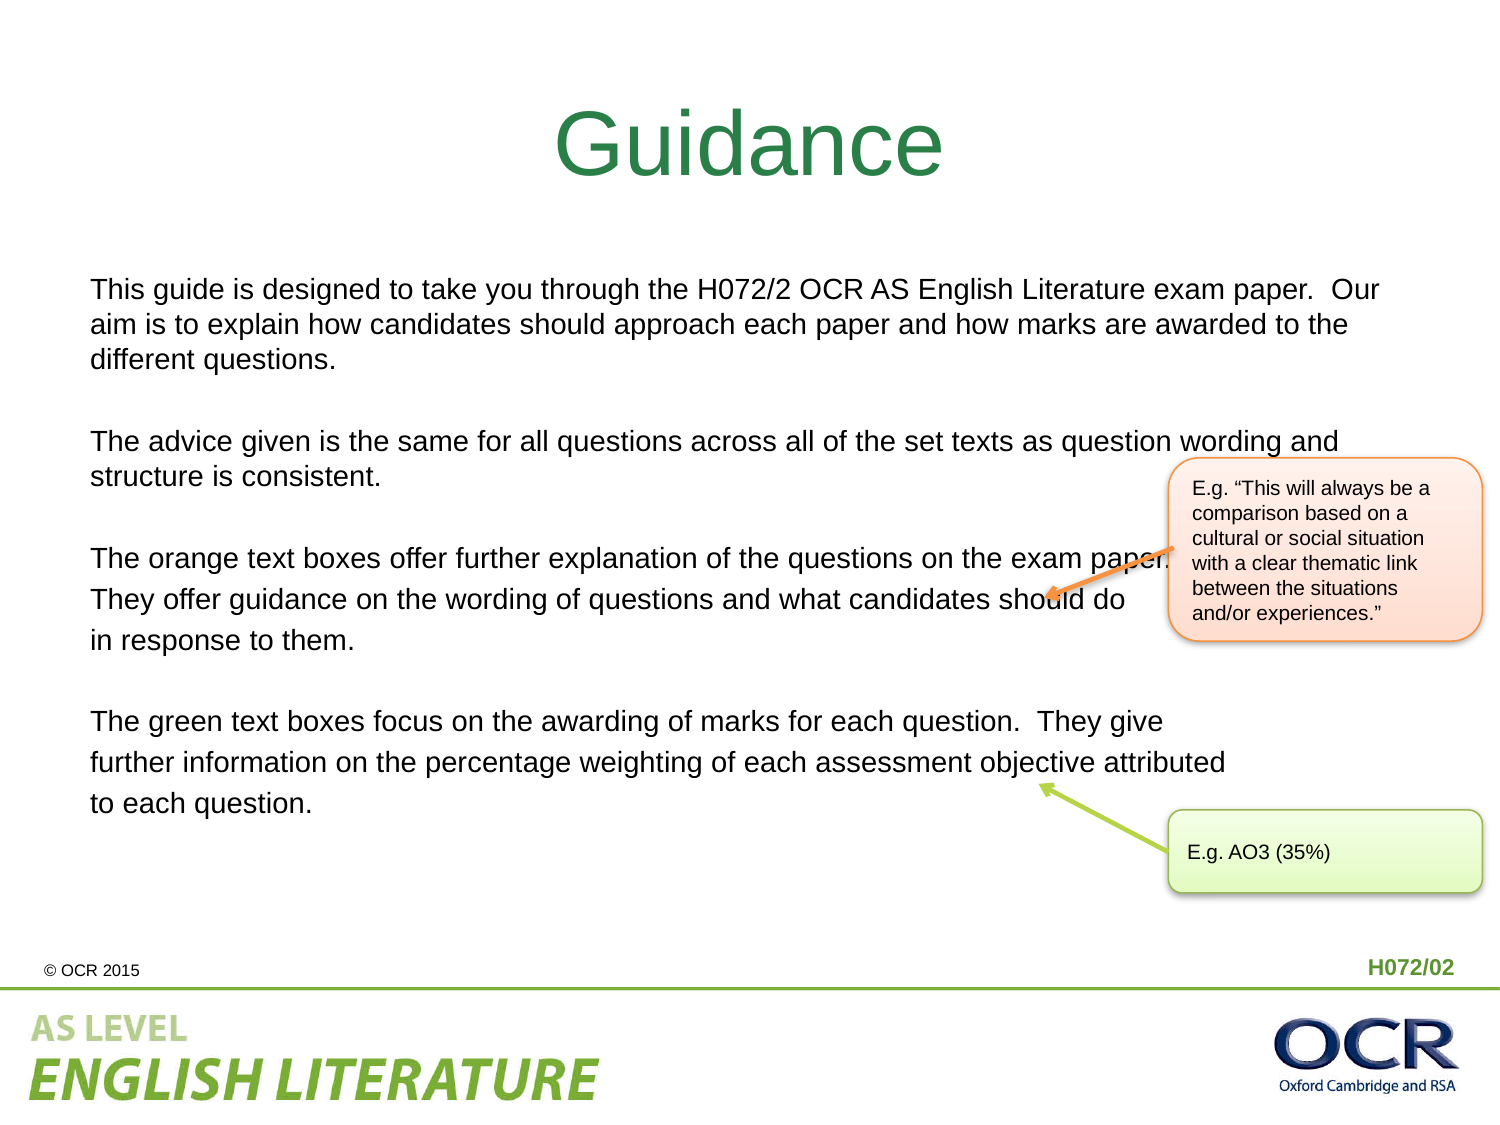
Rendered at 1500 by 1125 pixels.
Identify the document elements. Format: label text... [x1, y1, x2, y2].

list This guide is designed to take you through the H072/2 OCR AS English Literature exam paper. Our aim is to explain how candidates should approach each paper and how marks are awarded to the different questions. The advice given is the same for all questions across all of the set texts as question wording and structure is consistent. The orange text boxes offer further explanation of the questions on the exam paper. They offer guidance on the wording of questions and what candidates should do in response to them. The green text boxes focus on the awarding of marks for each question. They give further information on the percentage weighting of each assessment objective attributed to each question. [75, 262, 1425, 965]
title Guidance [75, 45, 1425, 233]
text_box E.g. “This will always be a comparison based on a cultural or social situation with a clear thematic link between the situations and/or experiences.” [1167, 457, 1484, 642]
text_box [1043, 547, 1175, 599]
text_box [1038, 783, 1169, 853]
text_box E.g. AO3 (35%) [1167, 809, 1484, 894]
picture [0, 987, 1500, 1124]
